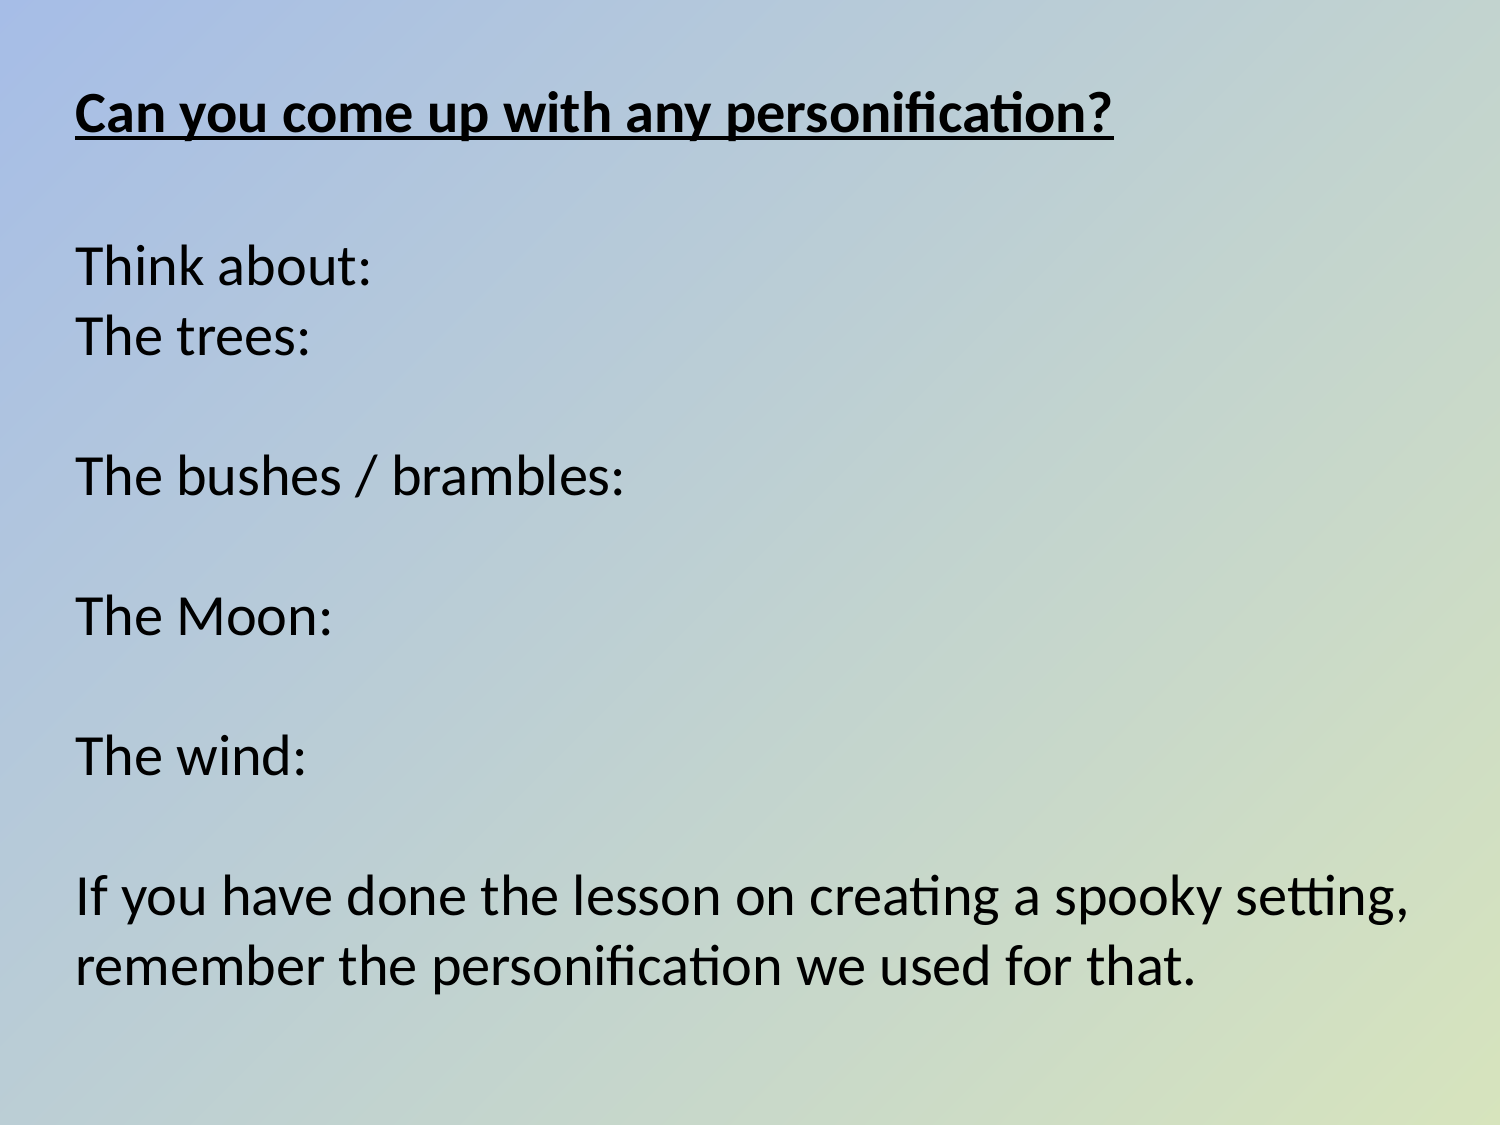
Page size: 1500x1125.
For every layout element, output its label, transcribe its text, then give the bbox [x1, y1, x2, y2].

text_box Can you come up with any personification? [60, 66, 1282, 152]
text_box Think about: The trees: The bushes / brambles: The Moon: The wind: If you have done the lesson on creating a spooky setting, remember the personification we used for that. [60, 219, 1431, 1050]
